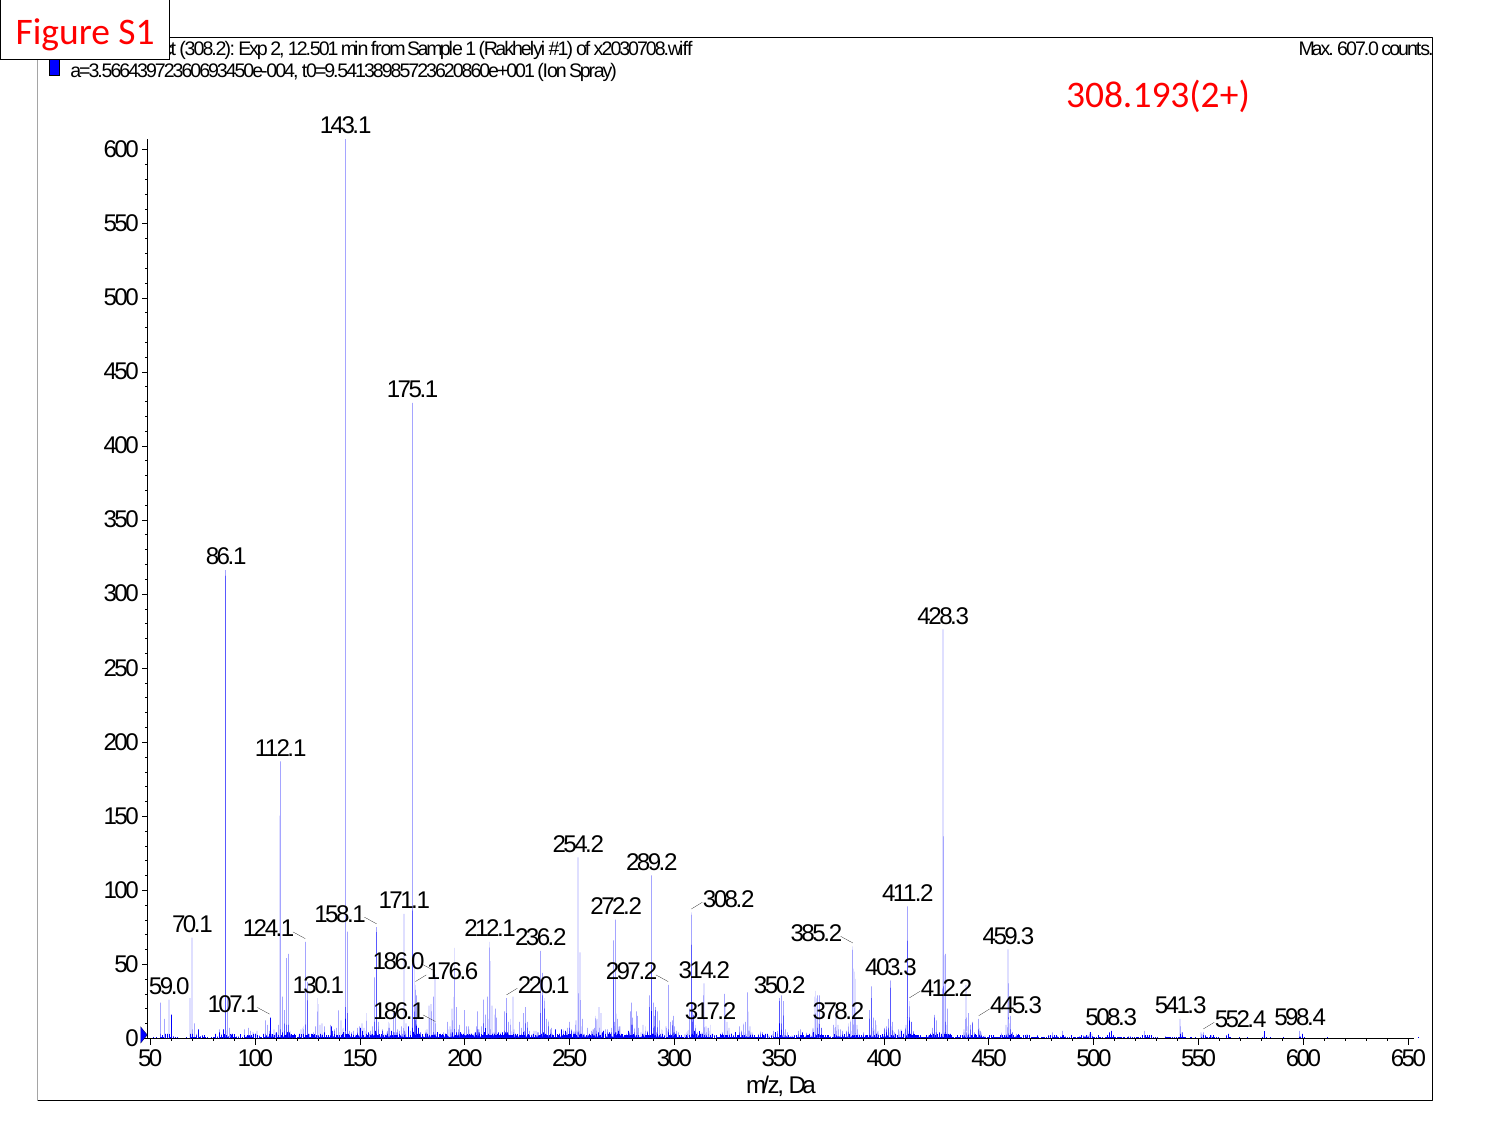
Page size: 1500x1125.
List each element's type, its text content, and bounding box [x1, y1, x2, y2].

picture [37, 37, 1462, 1125]
text_box Figure S1 [0, 0, 170, 60]
